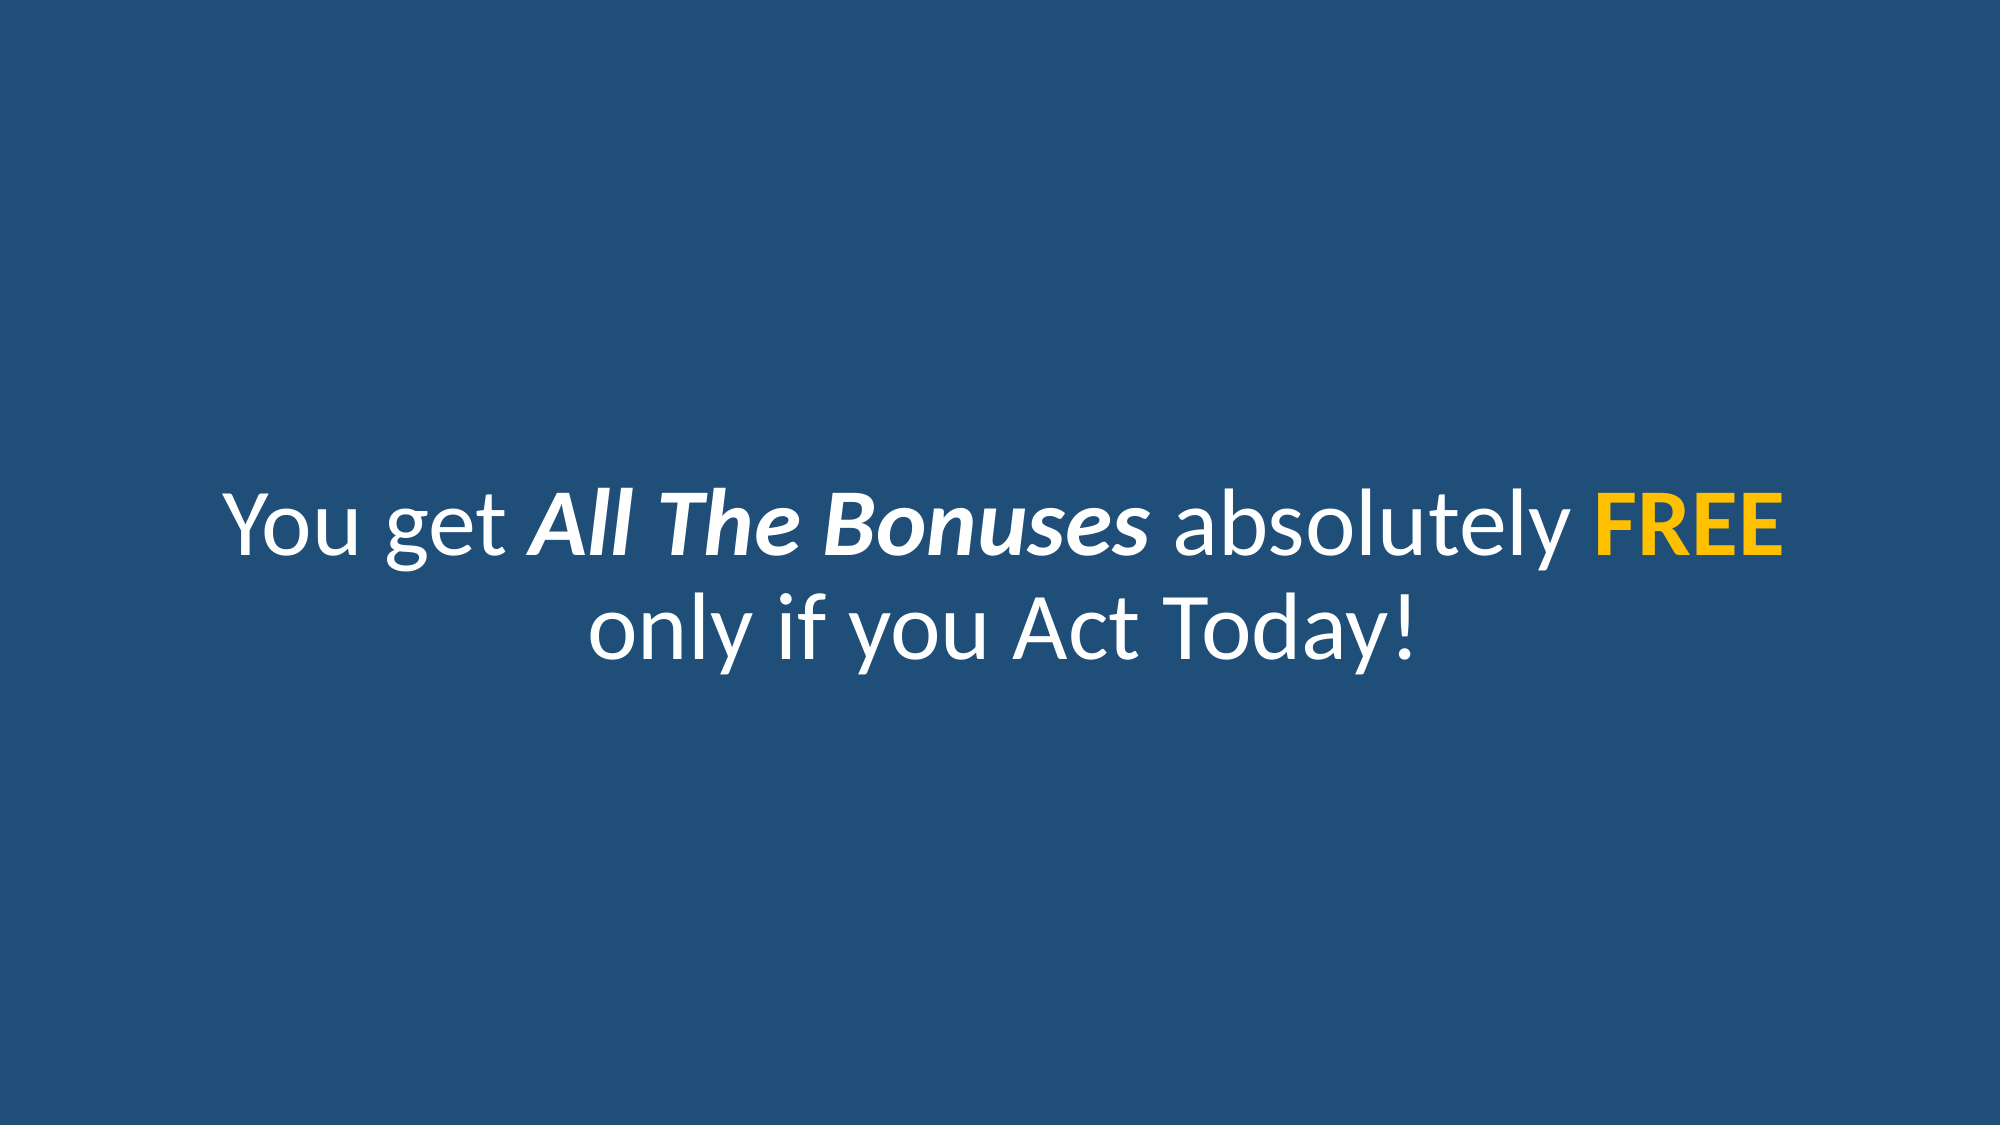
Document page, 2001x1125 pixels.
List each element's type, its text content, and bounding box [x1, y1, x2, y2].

list You get All The Bonuses absolutely FREE only if you Act Today! [141, 465, 1867, 1050]
